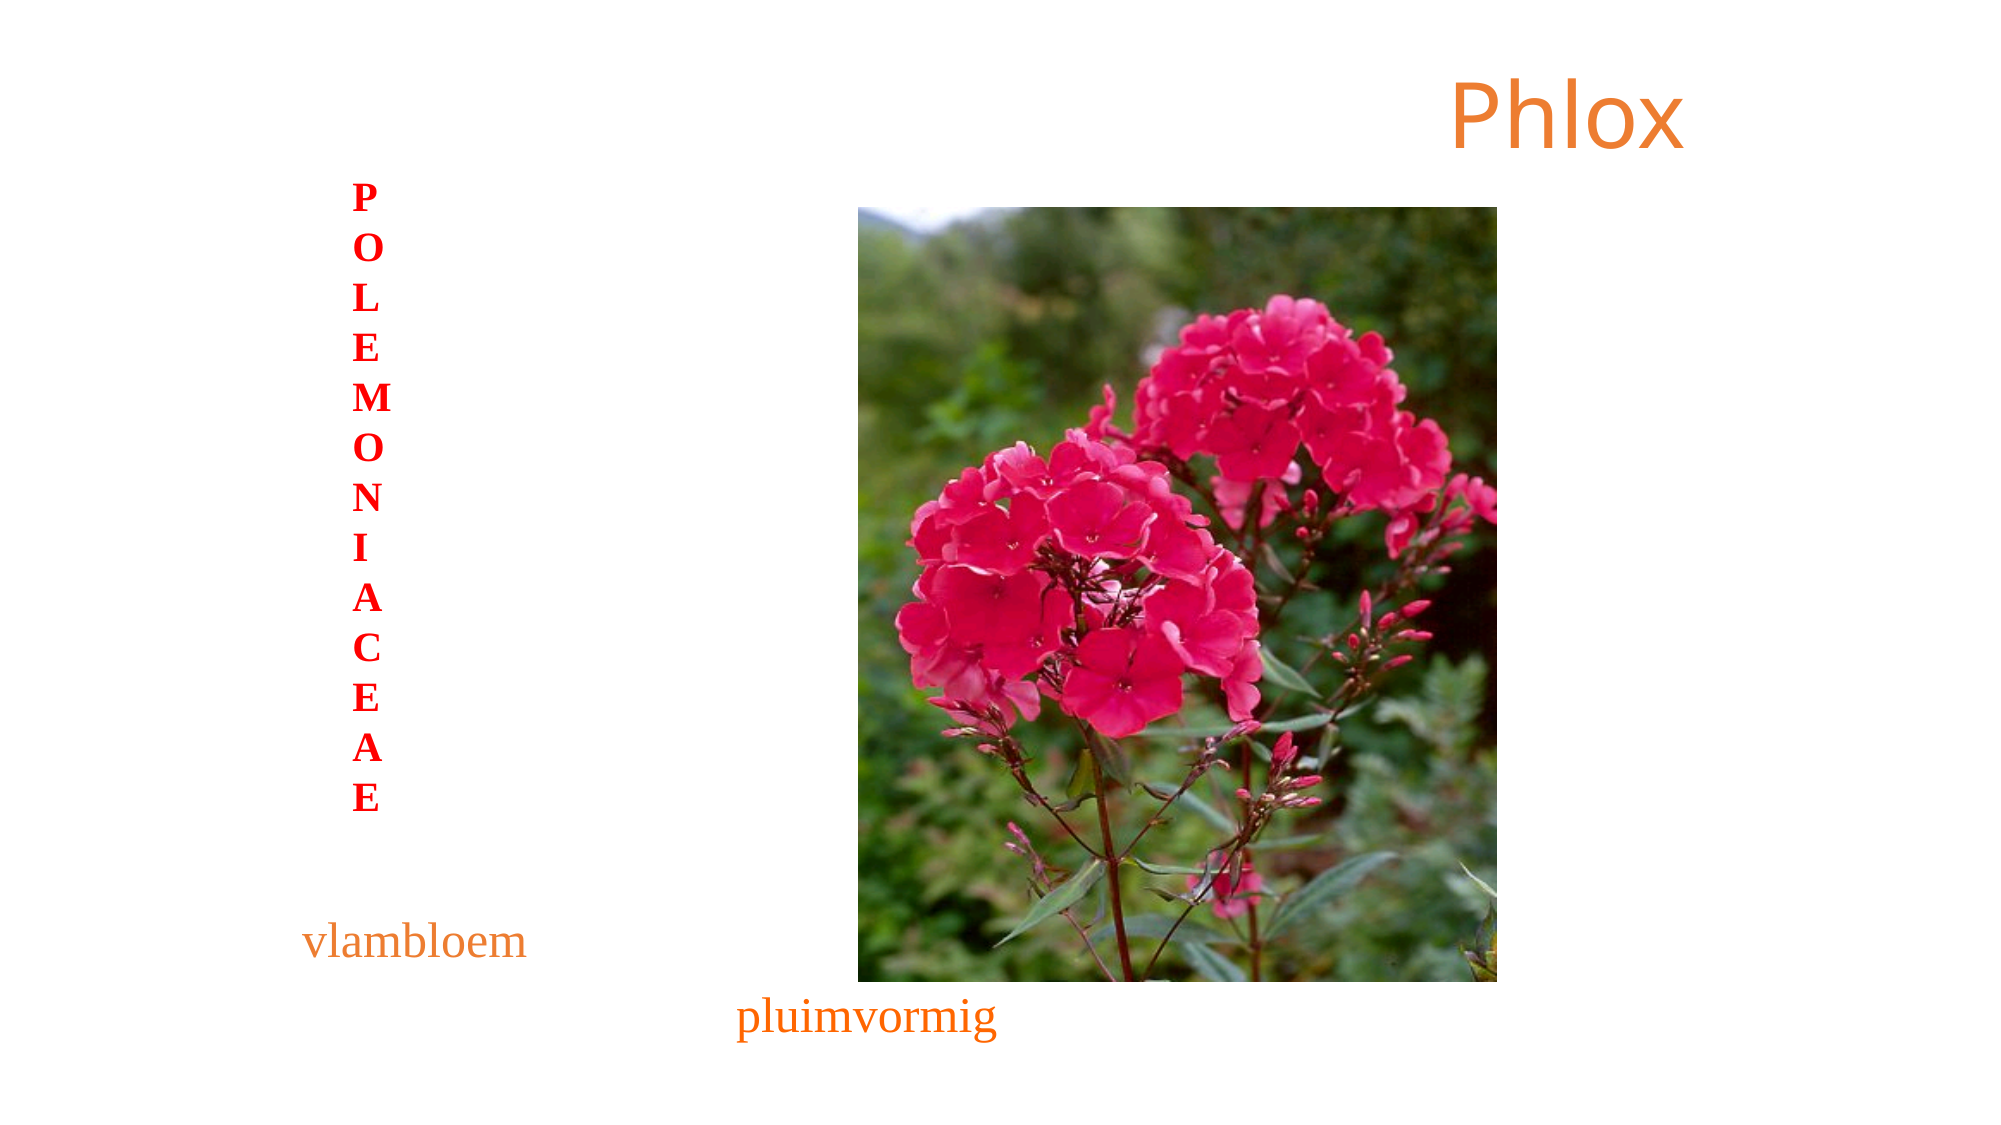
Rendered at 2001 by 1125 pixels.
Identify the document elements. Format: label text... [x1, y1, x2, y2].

text_box POLEMONIACEAE [337, 162, 400, 828]
text_box vlambloem [287, 899, 858, 975]
title Phlox [450, 24, 1725, 213]
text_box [858, 207, 1497, 982]
text_box pluimvormig [300, 974, 1013, 1050]
